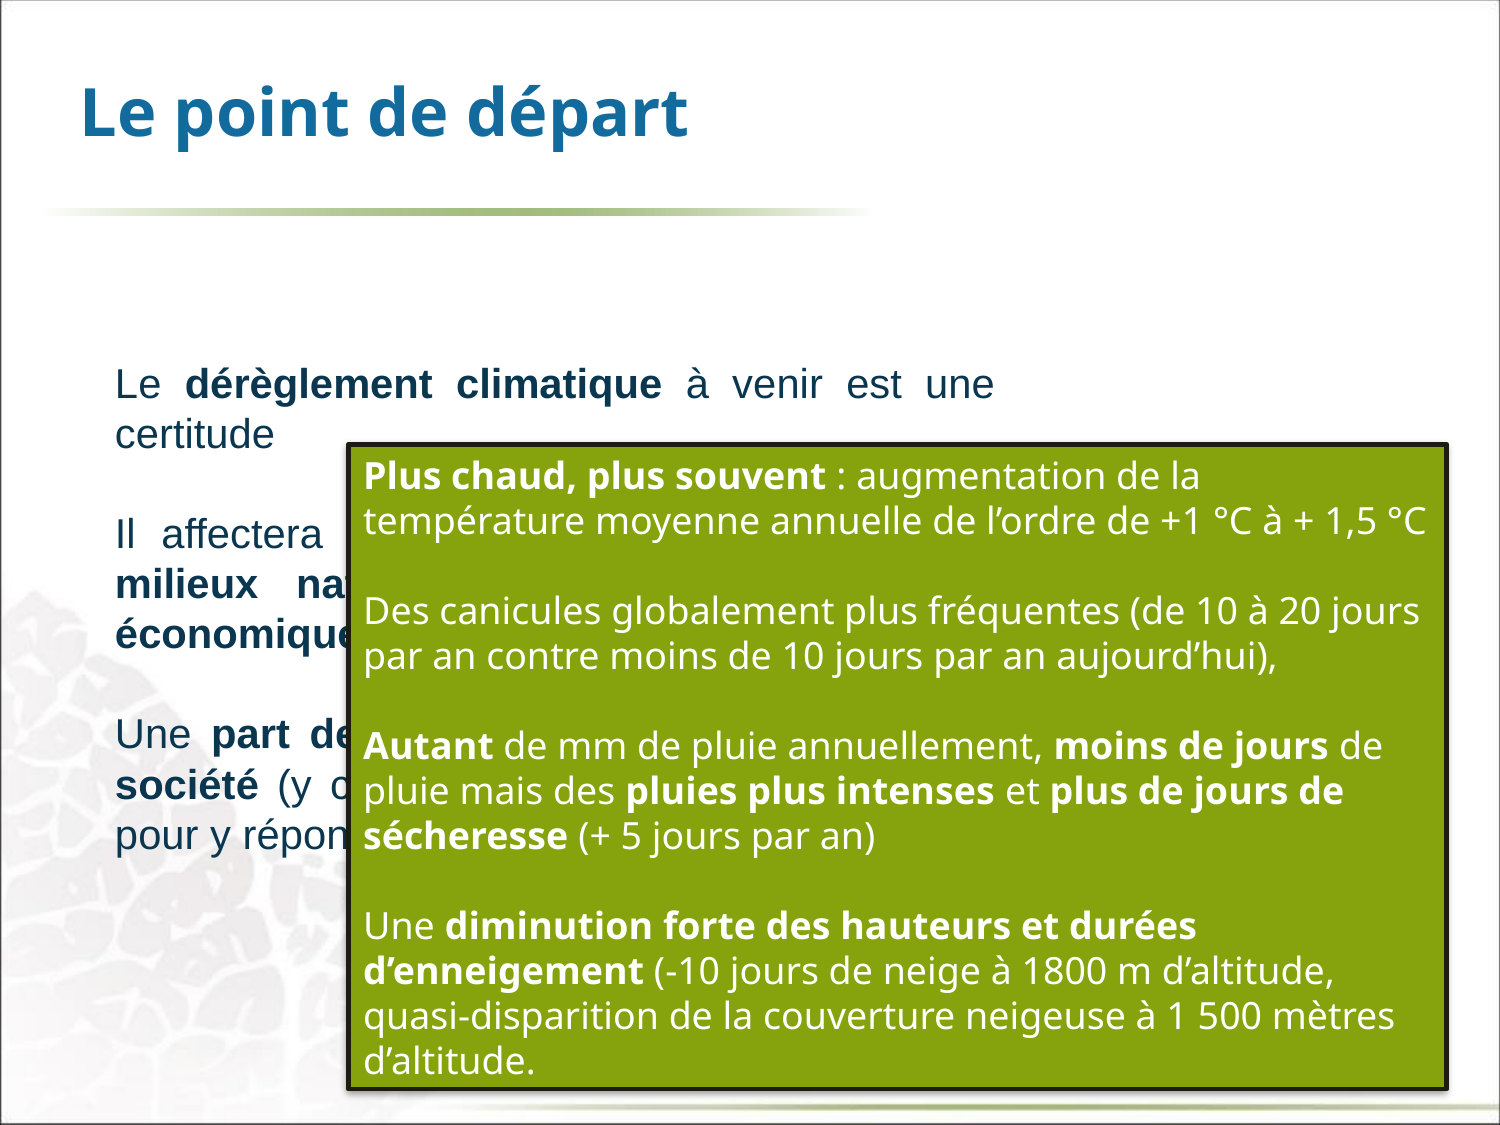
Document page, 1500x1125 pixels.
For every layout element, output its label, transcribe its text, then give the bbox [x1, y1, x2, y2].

text_box Le point de départ [64, 62, 1459, 238]
picture [0, 0, 1500, 1125]
text_box Plus chaud, plus souvent : augmentation de la température moyenne annuelle de l’ordre de +1 °C à + 1,5 °C Des canicules globalement plus fréquentes (de 10 à 20 jours par an contre moins de 10 jours par an aujourd’hui), Autant de mm de pluie annuellement, moins de jours de pluie mais des pluies plus intenses et plus de jours de sécheresse (+ 5 jours par an) Une diminution forte des hauteurs et durées d’enneigement (-10 jours de neige à 1800 m d’altitude, quasi-disparition de la couverture neigeuse à 1 500 mètres d’altitude. [348, 444, 1448, 1090]
text_box Le dérèglement climatique à venir est une certitude Il affectera directement ou indirectement les milieux naturels et les activités socio-économiques du territoire Une part de plus en plus importante de la société (y compris les jeunes) se mobilisent pour y répondre et anticiper [100, 349, 1010, 865]
